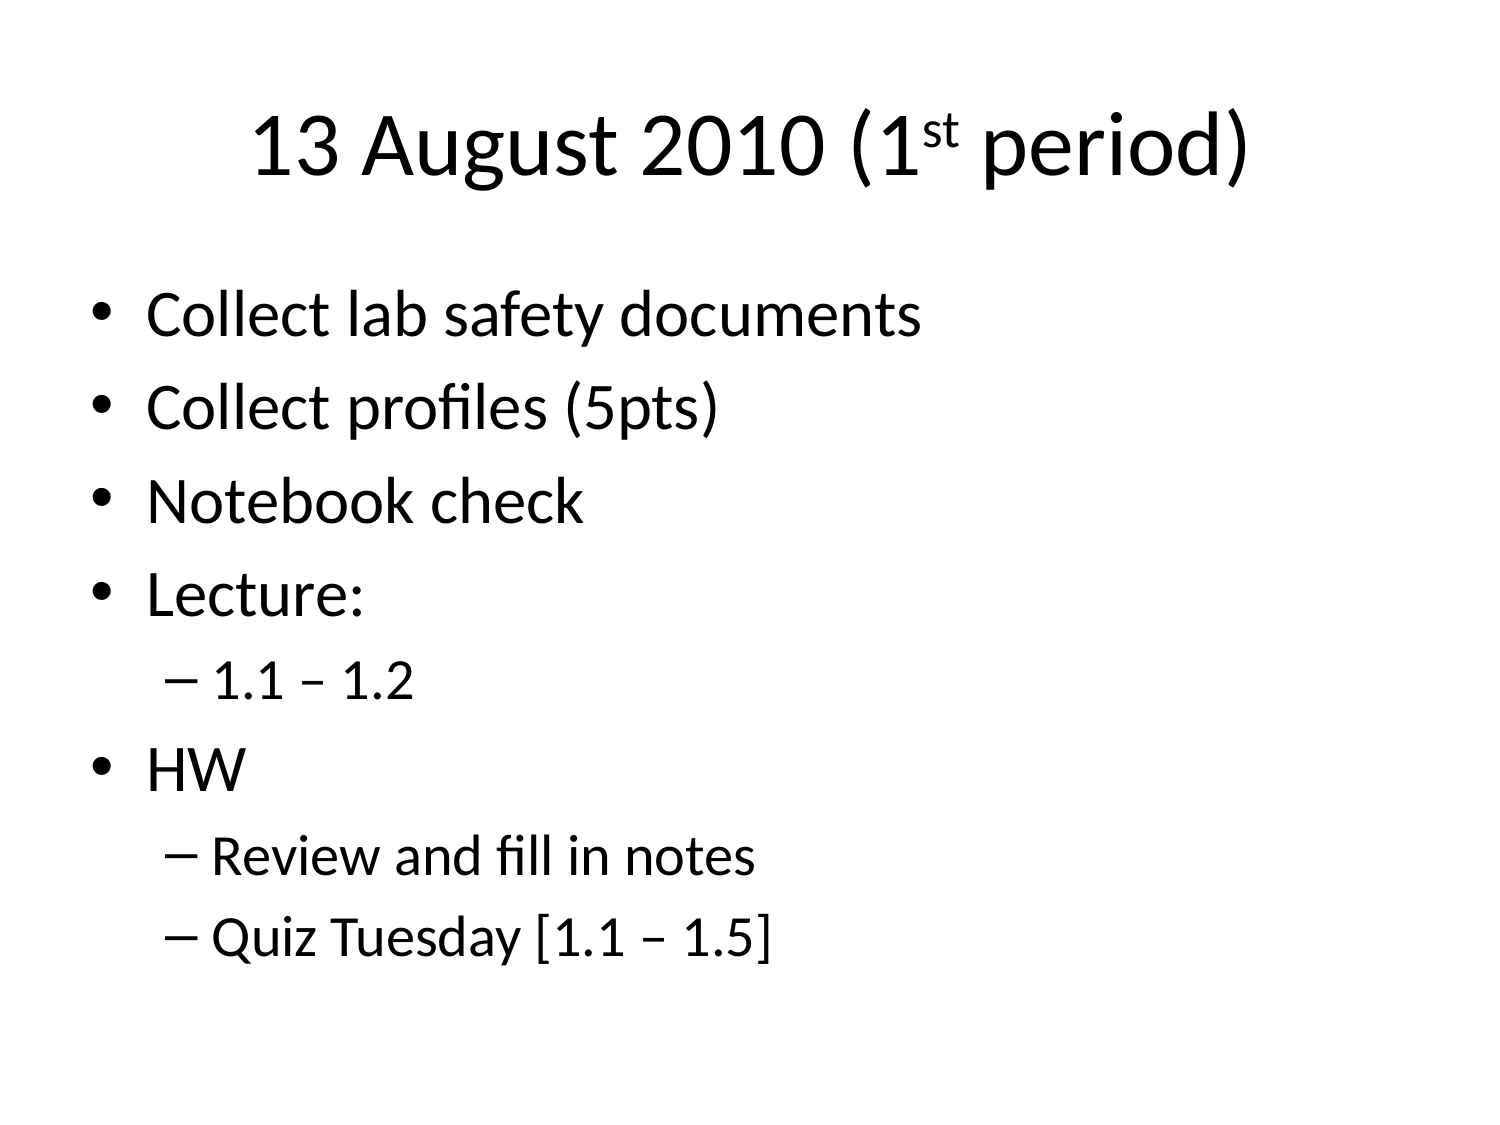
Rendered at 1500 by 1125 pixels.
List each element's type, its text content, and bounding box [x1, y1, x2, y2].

list Collect lab safety documents Collect profiles (5pts) Notebook check Lecture: 1.1 – 1.2 HW Review and fill in notes Quiz Tuesday [1.1 – 1.5] [75, 262, 1425, 1005]
title 13 August 2010 (1st period) [75, 45, 1425, 233]
